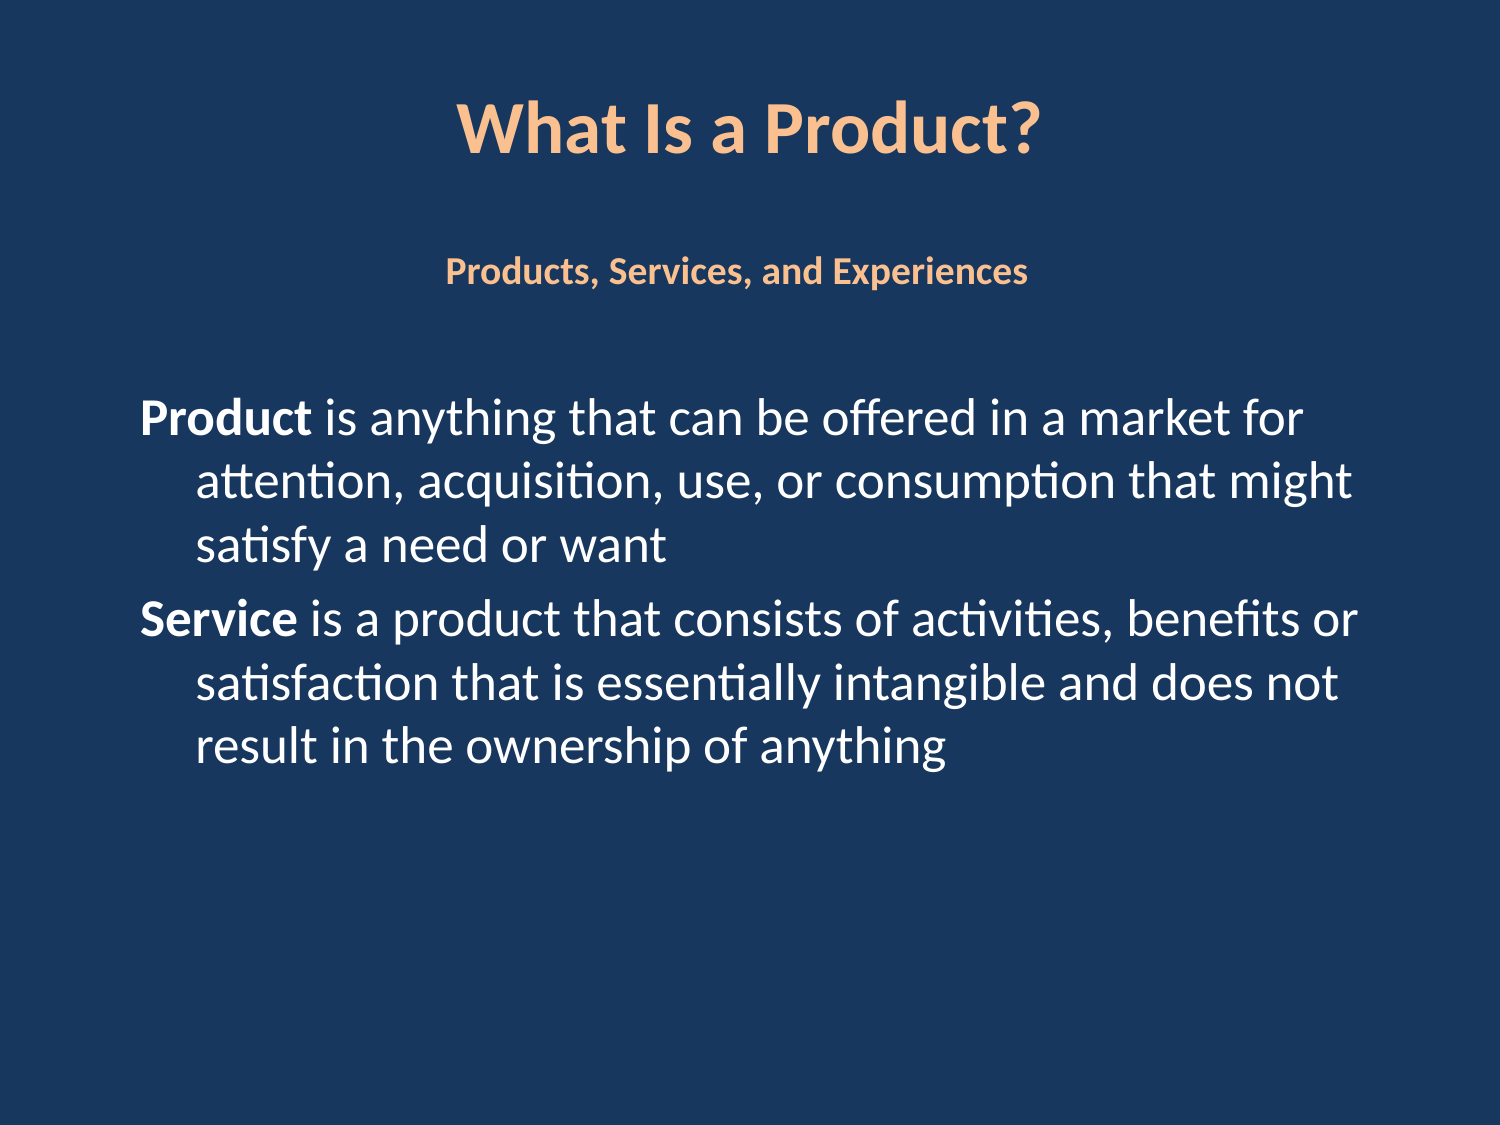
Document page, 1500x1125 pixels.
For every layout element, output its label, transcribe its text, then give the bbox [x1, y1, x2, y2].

list Products, Services, and Experiences [150, 237, 1325, 300]
title What Is a Product? [112, 37, 1388, 225]
list Product is anything that can be offered in a market for attention, acquisition, use, or consumption that might satisfy a need or want Service is a product that consists of activities, benefits or satisfaction that is essentially intangible and does not result in the ownership of anything [125, 375, 1375, 950]
